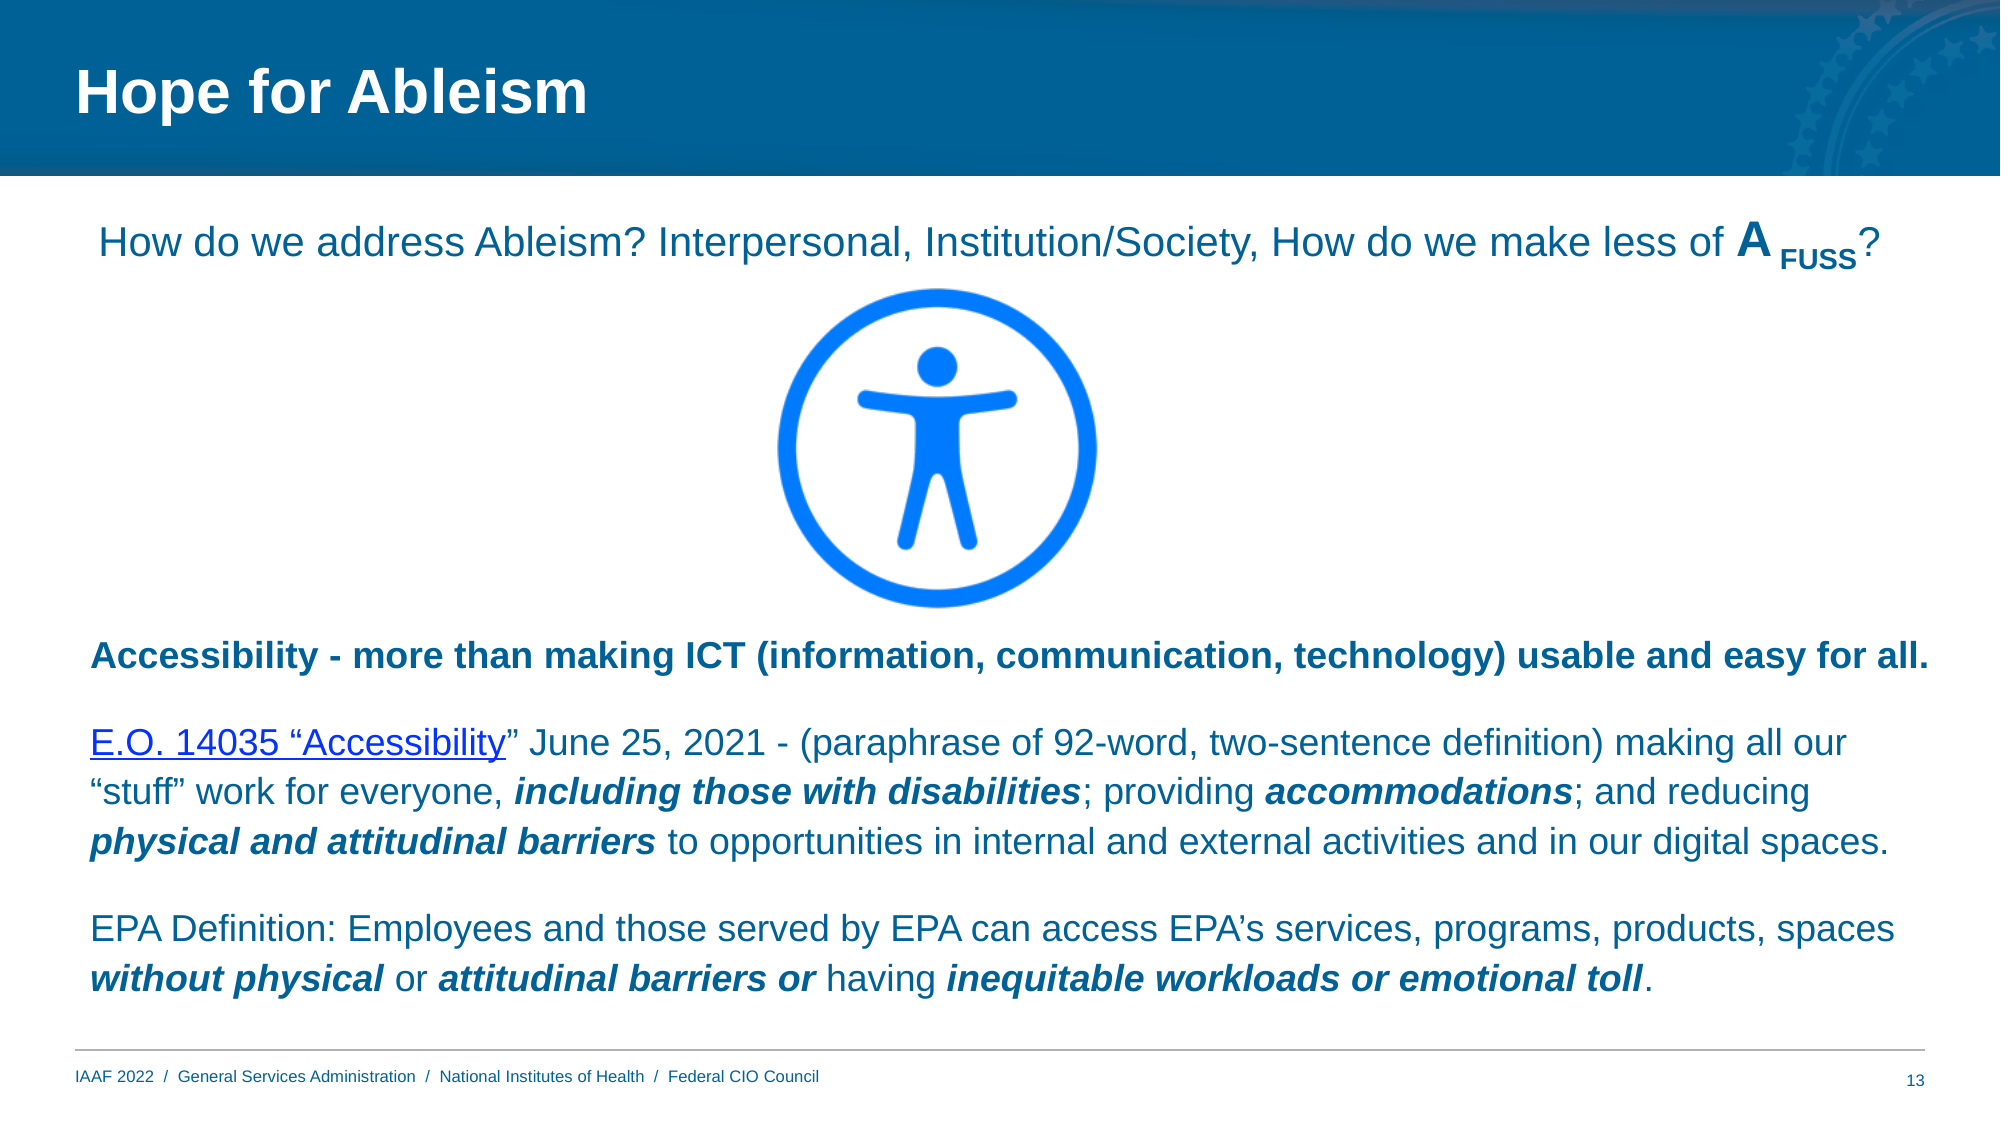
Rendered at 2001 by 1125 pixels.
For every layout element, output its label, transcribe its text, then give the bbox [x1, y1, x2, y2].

picture [767, 278, 1108, 620]
list How do we address Ableism? Interpersonal, Institution/Society, How do we make less of A FUSS? [75, 192, 1948, 383]
title Hope for Ableism [75, 52, 1800, 128]
picture [0, 168, 666, 176]
picture [0, 0, 2000, 176]
text_box Accessibility - more than making ICT (information, communication, technology) usable and easy for all. E.O. 14035 “Accessibility” June 25, 2021 - (paraphrase of 92-word, two-sentence definition) making all our “stuff” work for everyone, including those with disabilities; providing accommodations; and reducing physical and attitudinal barriers to opportunities in internal and external activities and in our digital spaces. EPA Definition: Employees and those served by EPA can access EPA’s services, programs, products, spaces without physical or attitudinal barriers or having inequitable workloads or emotional toll. [75, 619, 1948, 1107]
